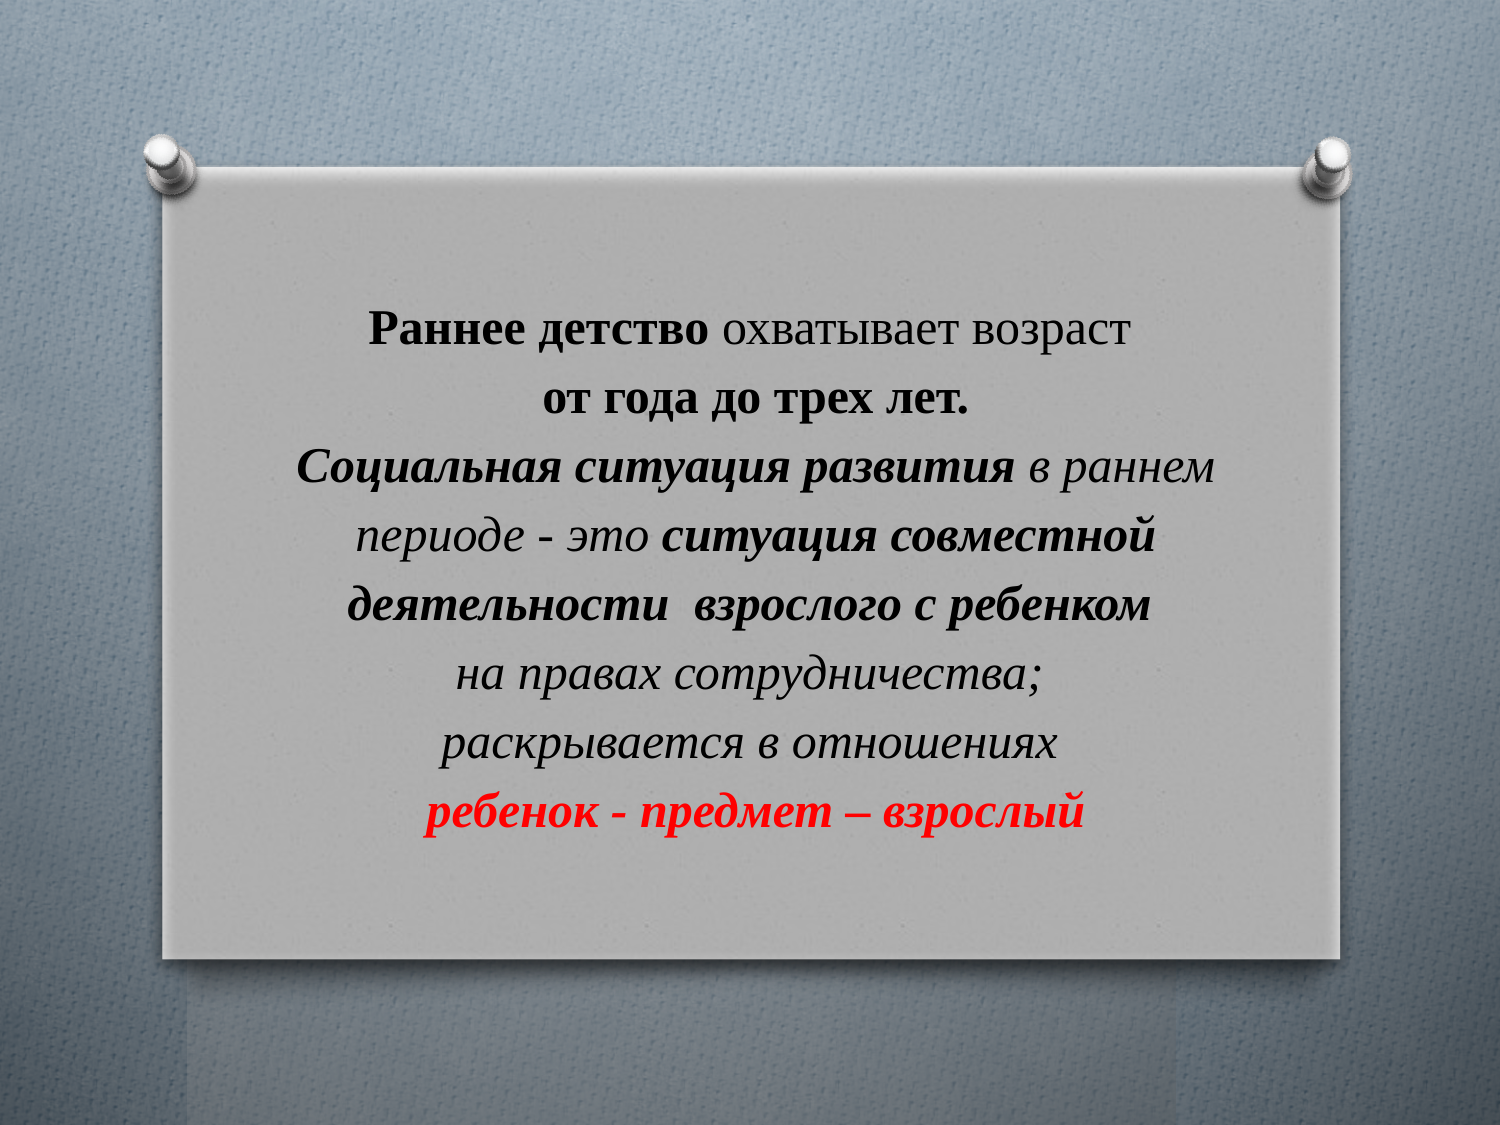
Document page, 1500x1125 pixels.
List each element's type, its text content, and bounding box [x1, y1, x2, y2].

title Раннее детство охватывает возраст от года до трех лет. Социальная ситуация развития в раннем периоде - это ситуация совместной деятельности взрослого с ребенком на правах сотрудничества; раскрывается в отношениях ребенок - предмет – взрослый [206, 196, 1306, 905]
picture [112, 100, 235, 224]
picture [1274, 109, 1396, 230]
